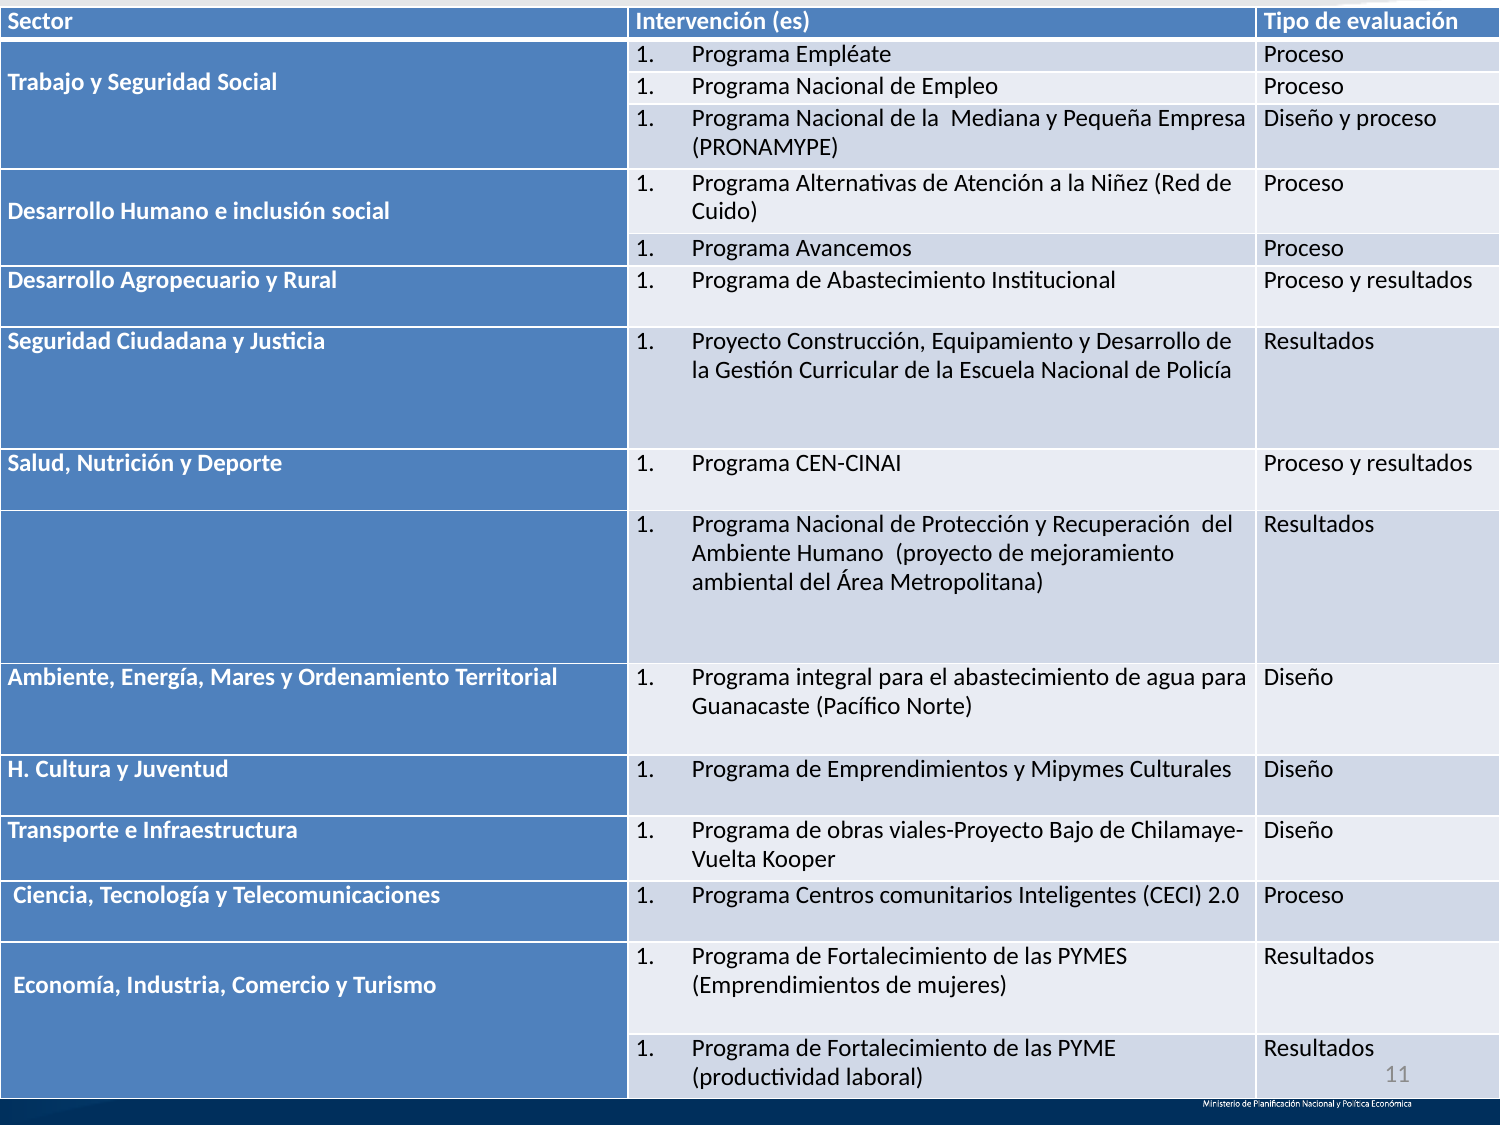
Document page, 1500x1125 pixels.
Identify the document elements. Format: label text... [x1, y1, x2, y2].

table_cell Resultados [1257, 328, 1499, 448]
table_cell Ciencia, Tecnología y Telecomunicaciones [1, 882, 627, 941]
table_cell Resultados [1257, 511, 1499, 663]
table_header Tipo de evaluación [1257, 8, 1499, 37]
table_cell Diseño y proceso [1257, 105, 1499, 168]
table_cell Programa de obras viales-Proyecto Bajo de Chilamaye-Vuelta Kooper [629, 817, 1255, 880]
table_cell Programa Avancemos [629, 234, 1255, 265]
table_cell Transporte e Infraestructura [1, 817, 627, 880]
table_cell Programa de Emprendimientos y Mipymes Culturales [629, 756, 1255, 815]
table_cell Proceso [1257, 170, 1499, 233]
table_cell Desarrollo Humano e inclusión social [1, 170, 627, 265]
table_cell Resultados [1257, 1035, 1499, 1098]
table_cell Desarrollo Agropecuario y Rural [1, 267, 627, 326]
slide_number 11 [1074, 1042, 1425, 1103]
table_cell Programa Nacional de Empleo [629, 73, 1255, 103]
table_cell Proceso [1257, 234, 1499, 265]
table_cell Proyecto Construcción, Equipamiento y Desarrollo de la Gestión Curricular de la Escuela Nacional de Policía [629, 328, 1255, 448]
table_cell Programa de Abastecimiento Institucional [629, 267, 1255, 326]
table_cell Proceso [1257, 882, 1499, 941]
table_cell Programa Nacional de Protección y Recuperación del Ambiente Humano (proyecto de mejoramiento ambiental del Área Metropolitana) [629, 511, 1255, 663]
table_cell [1, 511, 627, 663]
picture [0, 1099, 1500, 1125]
table_cell Diseño [1257, 664, 1499, 754]
table_cell Proceso [1257, 42, 1499, 71]
table_cell Economía, Industria, Comercio y Turismo [1, 943, 627, 1098]
table_cell Seguridad Ciudadana y Justicia [1, 328, 627, 448]
table_header Sector [1, 8, 627, 37]
table_cell Programa CEN-CINAI [629, 450, 1255, 510]
table_cell Trabajo y Seguridad Social [1, 42, 627, 168]
table_cell Programa Alternativas de Atención a la Niñez (Red de Cuido) [629, 170, 1255, 233]
table_cell Proceso [1257, 73, 1499, 103]
table_cell Programa Centros comunitarios Inteligentes (CECI) 2.0 [629, 882, 1255, 941]
table_cell Diseño [1257, 817, 1499, 880]
table_cell Salud, Nutrición y Deporte [1, 450, 627, 510]
table_cell Programa Nacional de la Mediana y Pequeña Empresa (PRONAMYPE) [629, 105, 1255, 168]
table_cell Programa de Fortalecimiento de las PYMES (Emprendimientos de mujeres) [629, 943, 1255, 1033]
table_cell Proceso y resultados [1257, 450, 1499, 510]
table_header Intervención (es) [629, 8, 1255, 37]
table_cell Resultados [1257, 943, 1499, 1033]
table_cell Proceso y resultados [1257, 267, 1499, 326]
table_cell H. Cultura y Juventud [1, 756, 627, 815]
table_cell Programa integral para el abastecimiento de agua para Guanacaste (Pacífico Norte) [629, 664, 1255, 754]
table_cell Diseño [1257, 756, 1499, 815]
table_cell Programa de Fortalecimiento de las PYME (productividad laboral) [629, 1035, 1255, 1098]
table_cell Programa Empléate [629, 42, 1255, 71]
table_cell Ambiente, Energía, Mares y Ordenamiento Territorial [1, 664, 627, 754]
